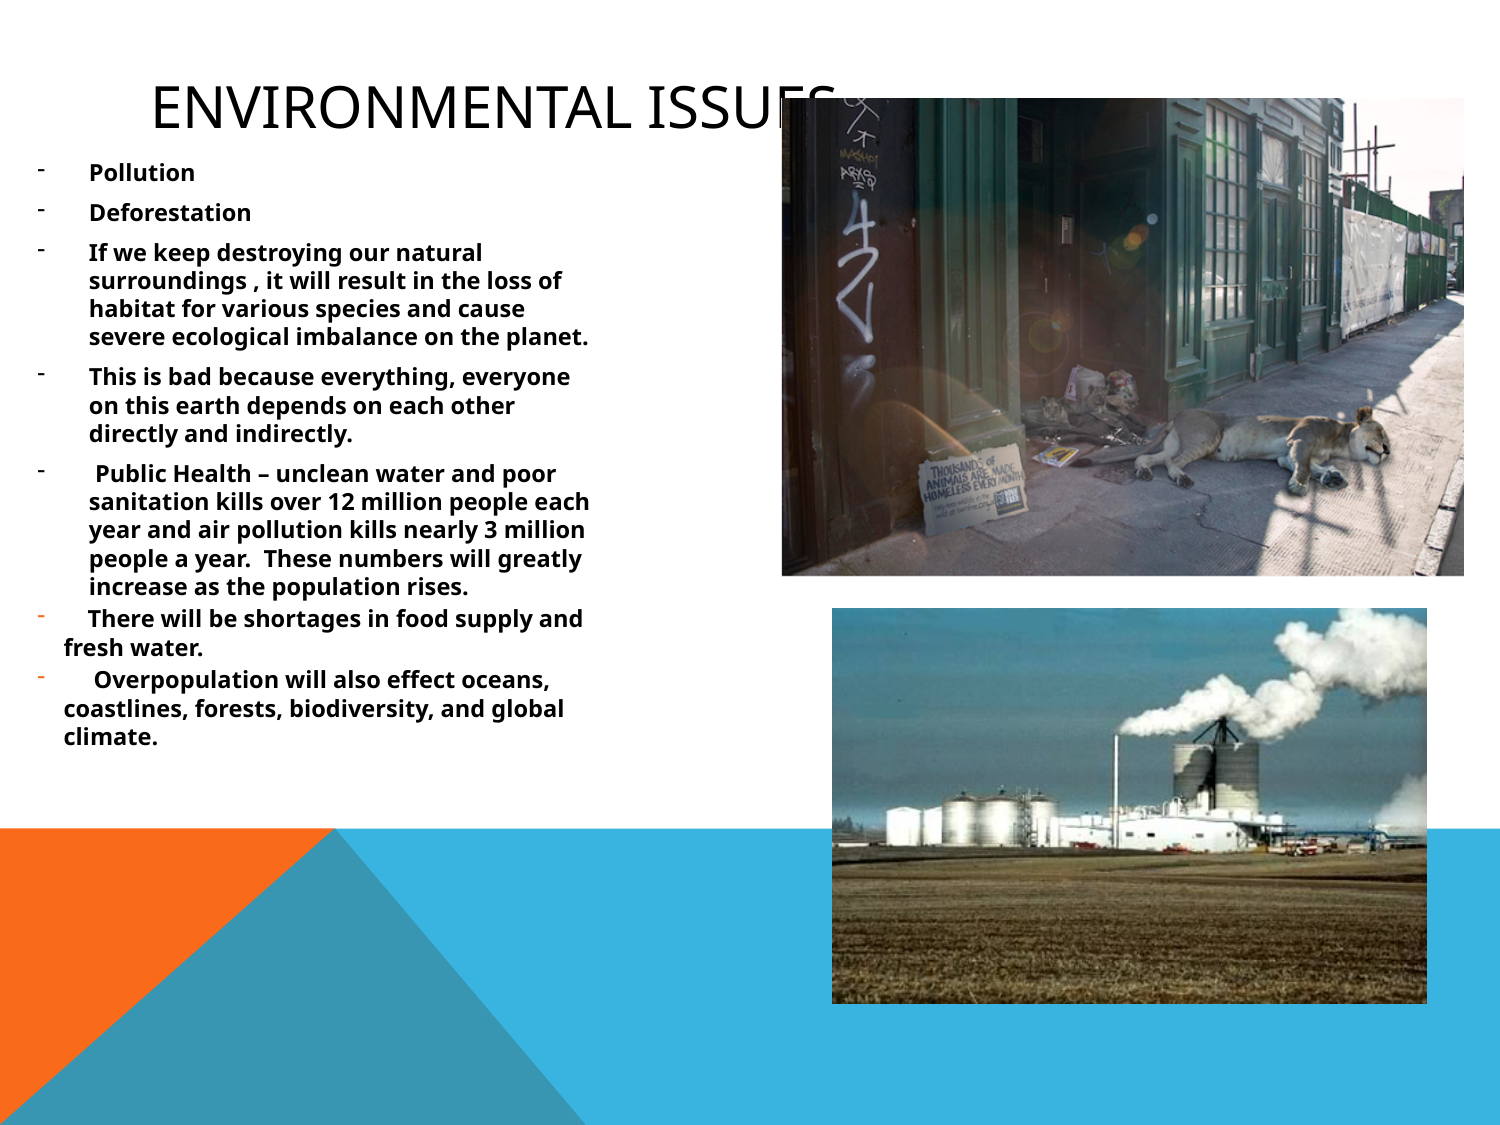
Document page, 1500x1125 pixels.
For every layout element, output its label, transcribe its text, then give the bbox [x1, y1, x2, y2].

title Environmental issues [135, 60, 1369, 150]
list Pollution Deforestation If we keep destroying our natural surroundings , it will result in the loss of habitat for various species and cause severe ecological imbalance on the planet. This is bad because everything, everyone on this earth depends on each other directly and indirectly. Public Health – unclean water and poor sanitation kills over 12 million people each year and air pollution kills nearly 3 million people a year. These numbers will greatly increase as the population rises. There will be shortages in food supply and fresh water. Overpopulation will also effect oceans, coastlines, forests, biodiversity, and global climate. [22, 149, 612, 768]
picture [781, 98, 1464, 577]
picture [832, 608, 1428, 1005]
